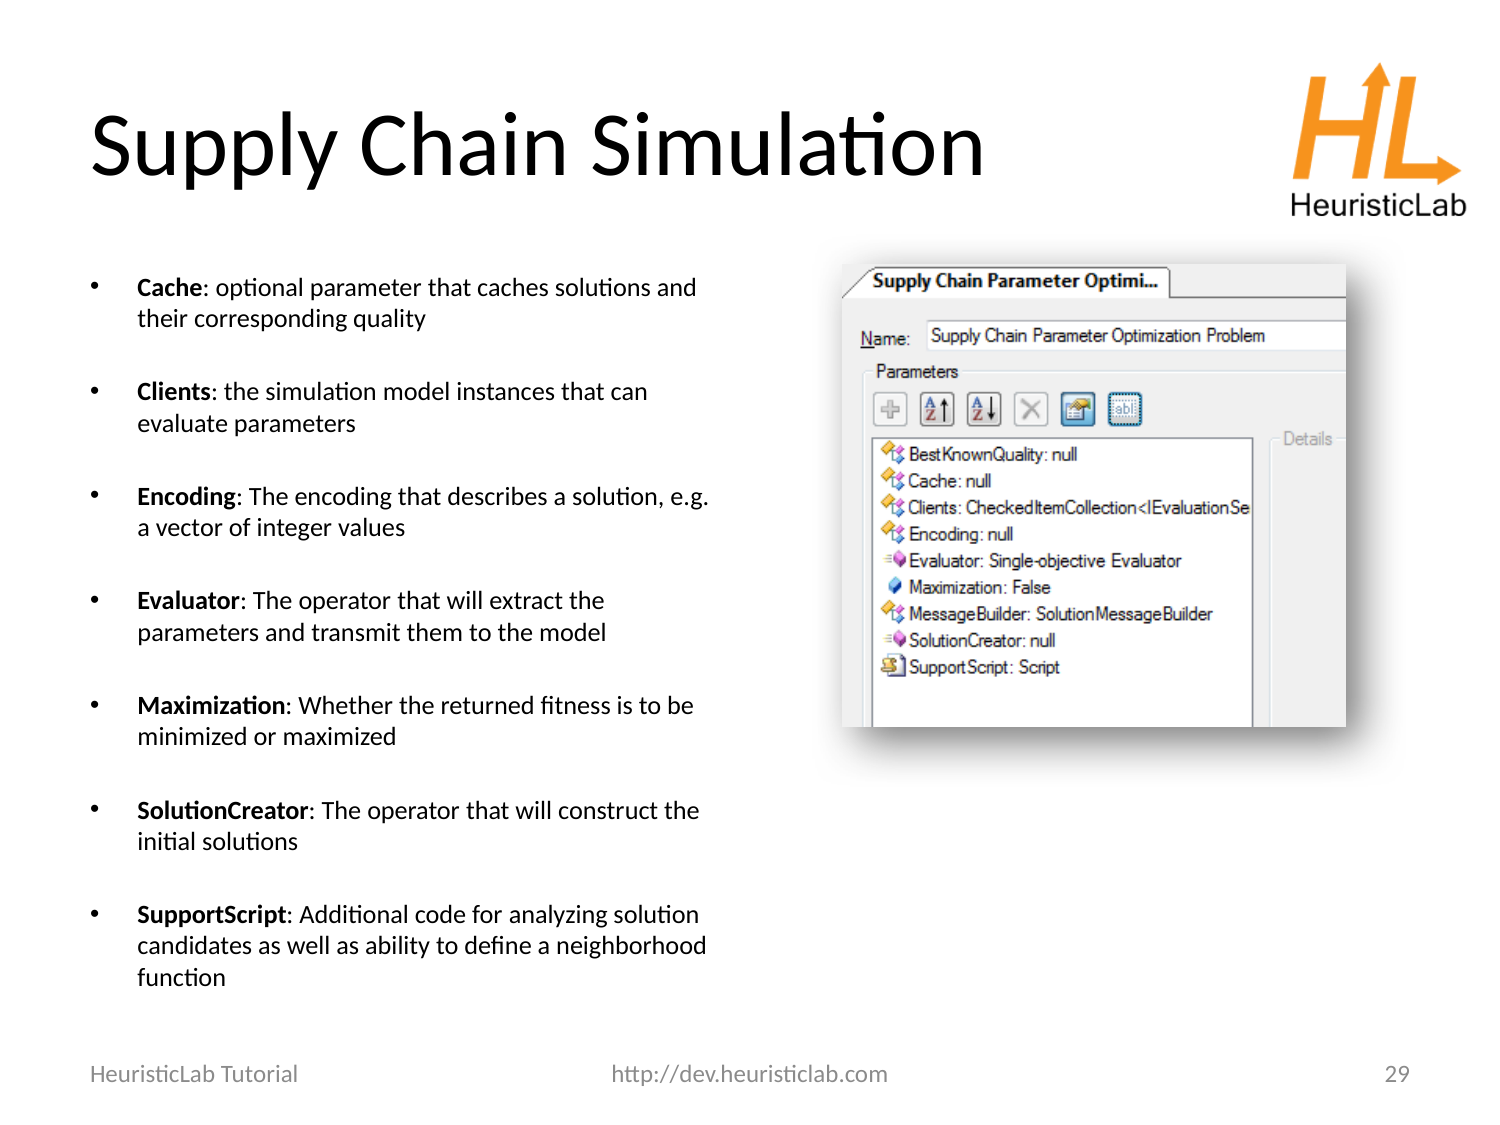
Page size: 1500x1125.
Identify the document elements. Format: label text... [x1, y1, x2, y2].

slide_number 29 [1074, 1042, 1425, 1103]
slide_number HeuristicLab Tutorial [75, 1042, 425, 1103]
title Supply Chain Simulation [75, 45, 1282, 233]
picture [1281, 27, 1474, 244]
picture [841, 264, 1346, 727]
list Cache: optional parameter that caches solutions and their corresponding quality Clients: the simulation model instances that can evaluate parameters Encoding: The encoding that describes a solution, e.g. a vector of integer values Evaluator: The operator that will extract the parameters and transmit them to the model Maximization: Whether the returned fitness is to be minimized or maximized SolutionCreator: The operator that will construct the initial solutions SupportScript: Additional code for analyzing solution candidates as well as ability to define a neighborhood function [75, 262, 738, 1005]
footer http://dev.heuristiclab.com [512, 1042, 988, 1103]
